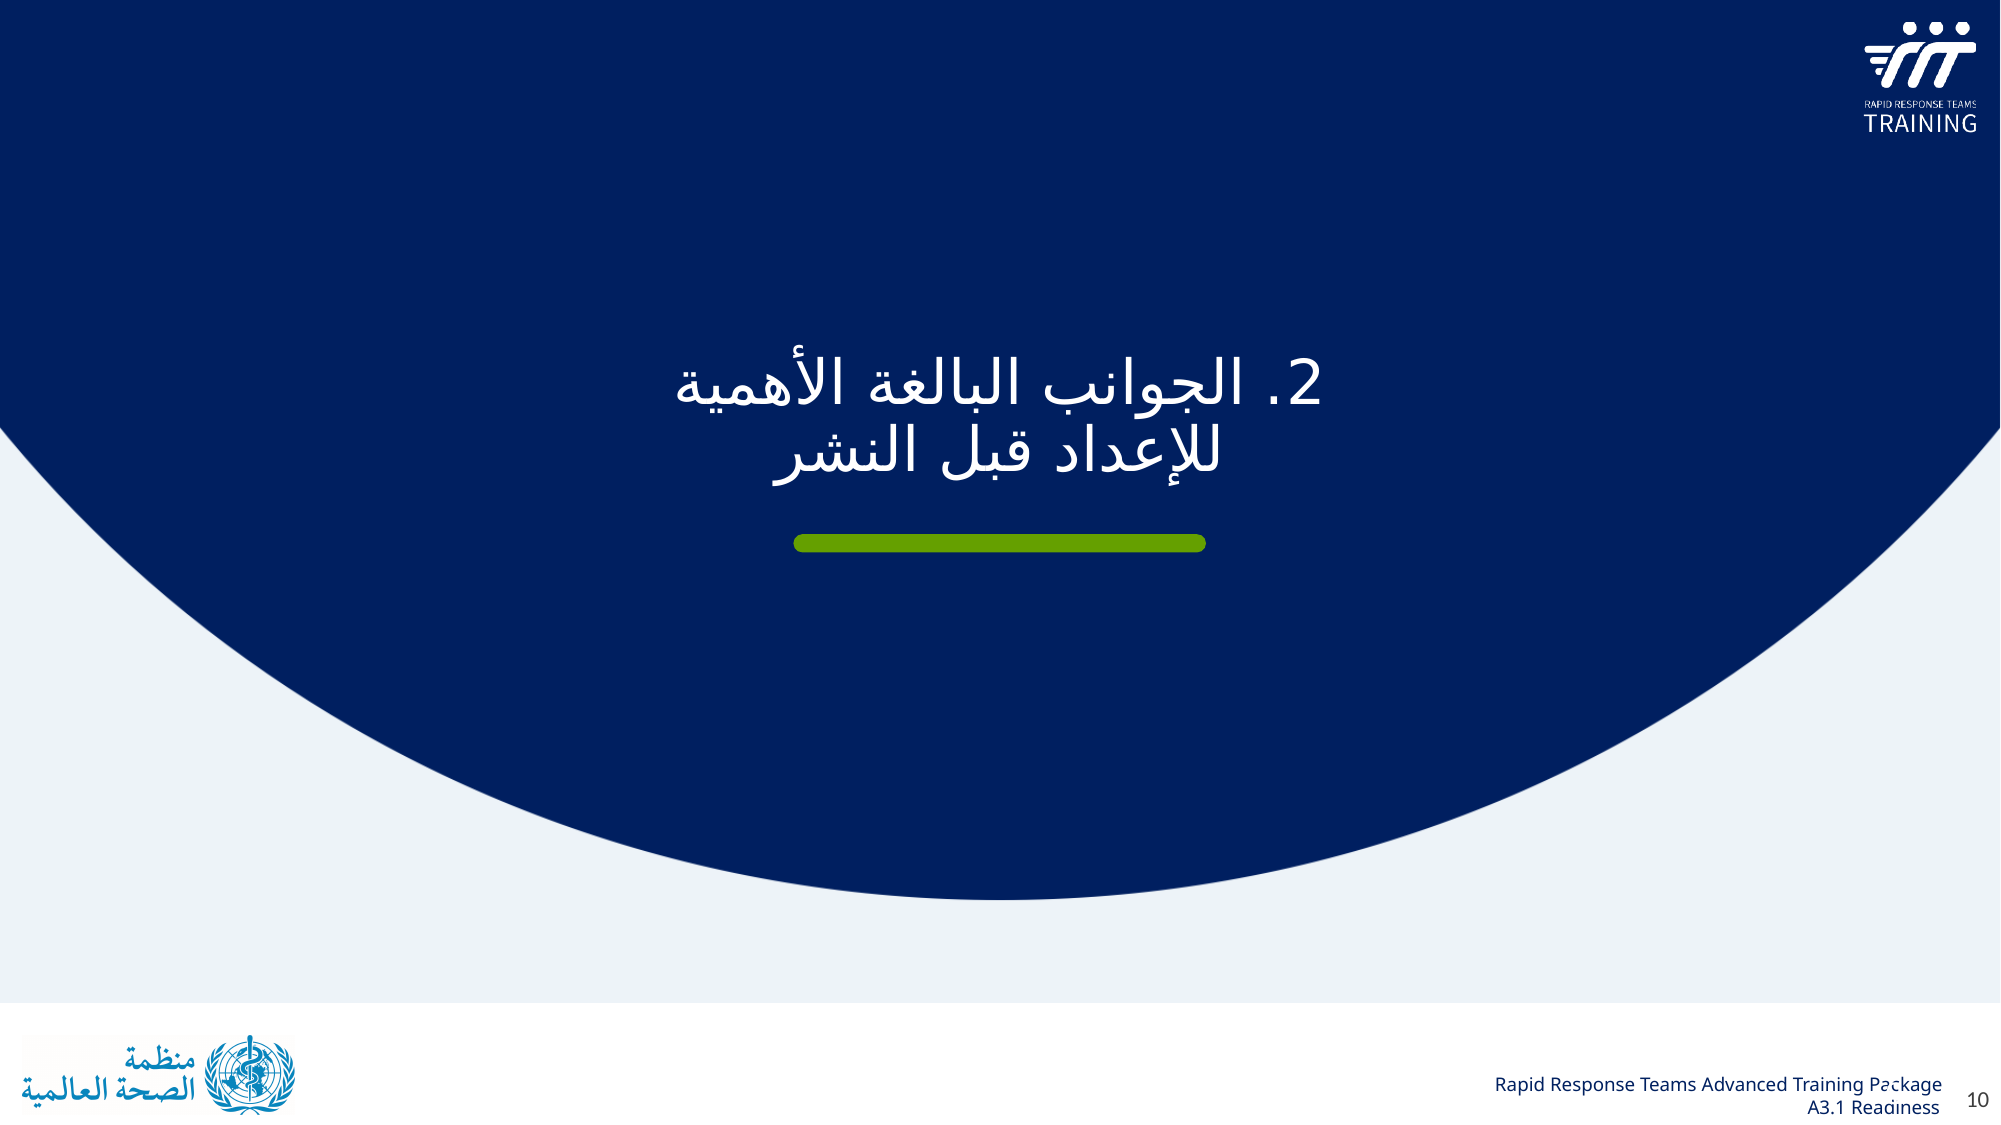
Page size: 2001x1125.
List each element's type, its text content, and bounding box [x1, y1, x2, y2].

slide_number 10 [1882, 1037, 1930, 1092]
picture [22, 1035, 295, 1115]
picture [252, 1050, 258, 1059]
list 2. الجوانب البالغة الأهمية للإعداد قبل النشر [474, 343, 1526, 505]
picture [0, 0, 2001, 1003]
